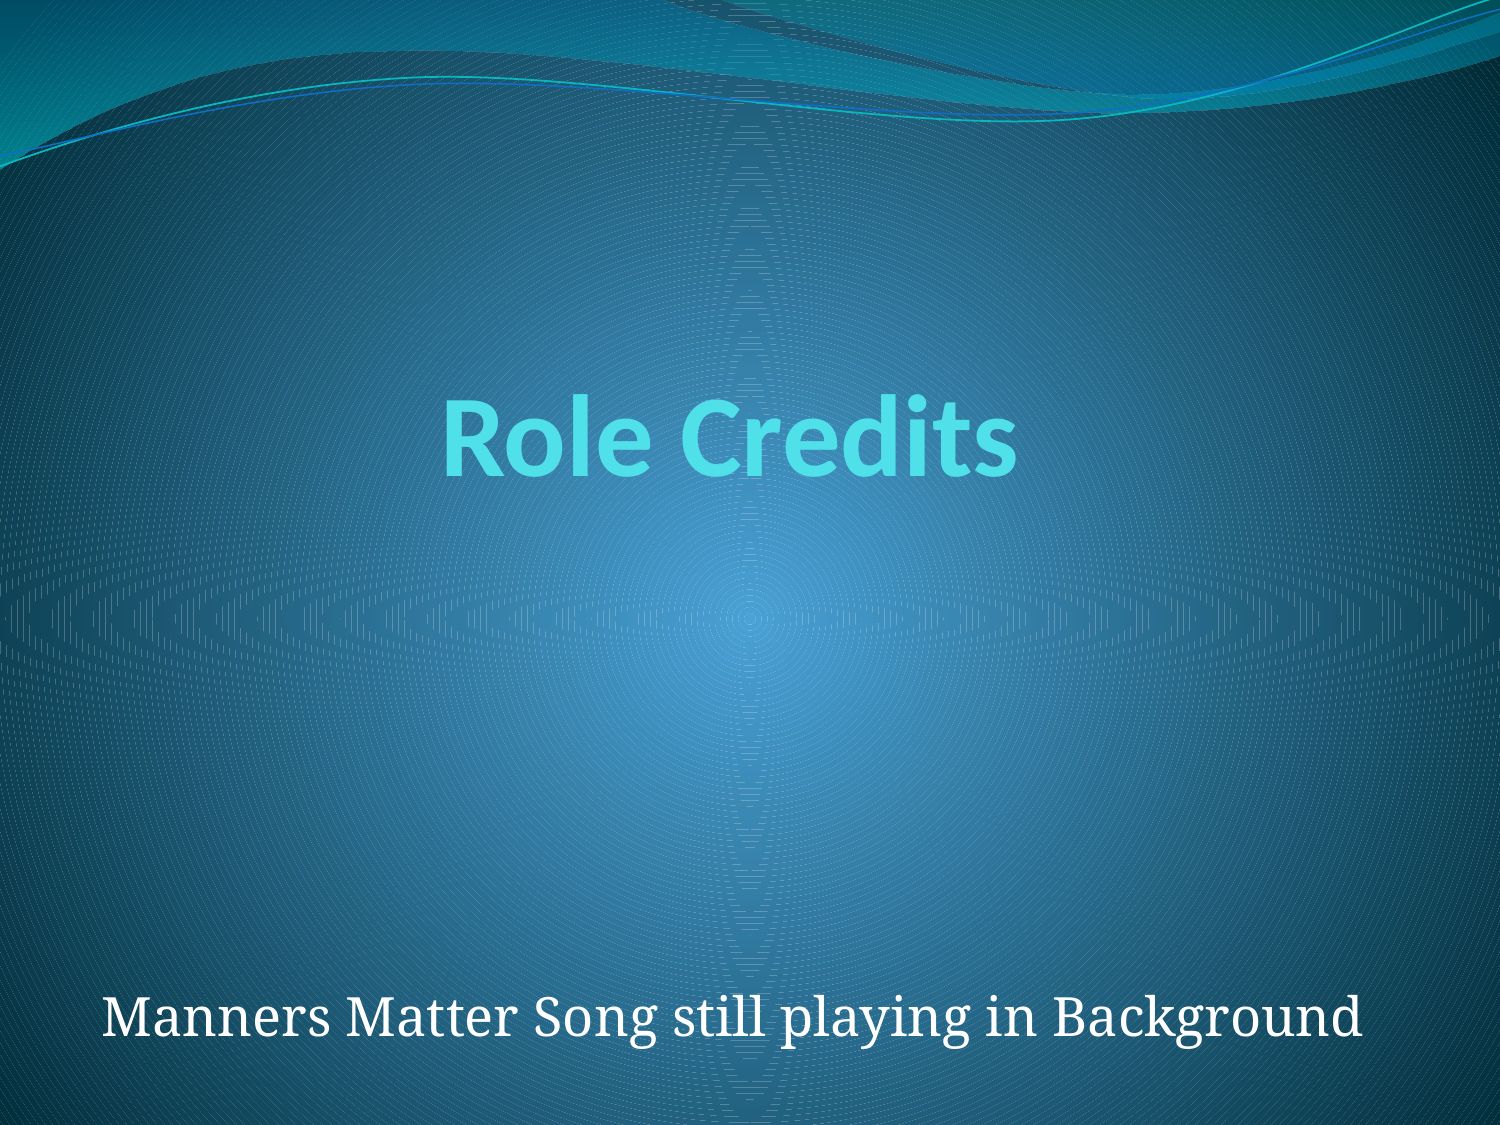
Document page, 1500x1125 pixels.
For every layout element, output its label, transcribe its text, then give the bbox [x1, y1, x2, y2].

subtitle Manners Matter Song still playing in Background [87, 975, 1376, 1080]
title Role Credits [87, 224, 1376, 500]
